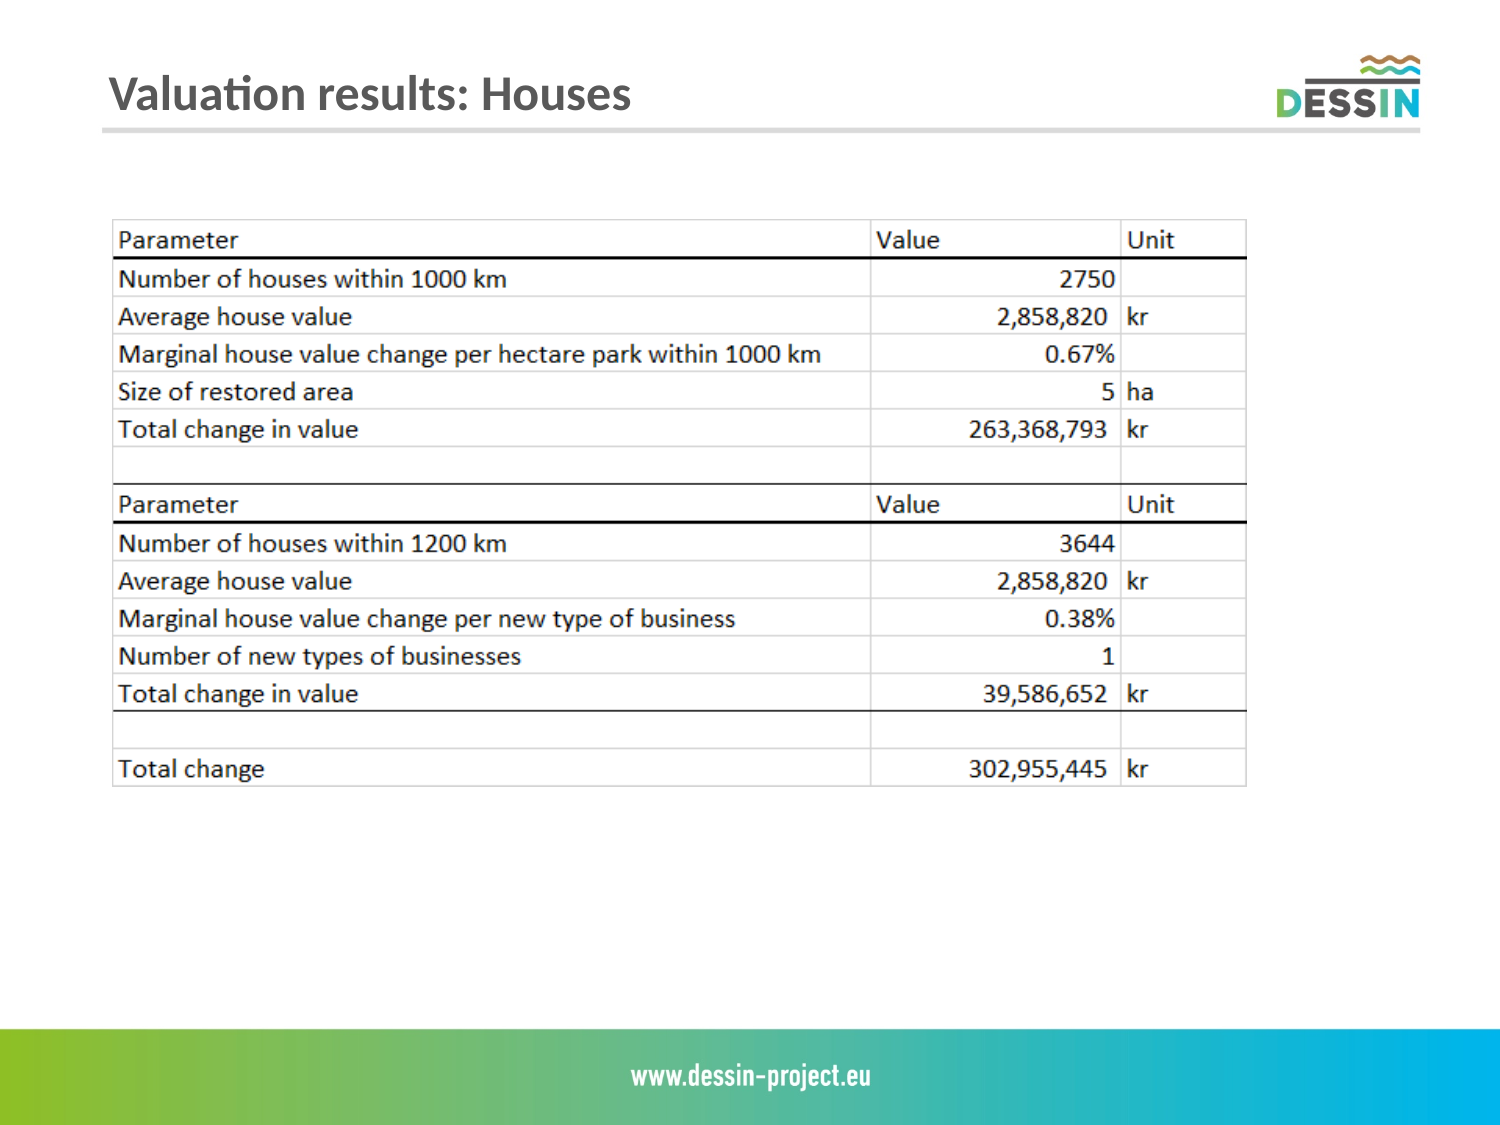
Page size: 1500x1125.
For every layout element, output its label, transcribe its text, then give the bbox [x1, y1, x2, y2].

picture [0, 0, 1500, 1125]
text_box Valuation results: Houses [93, 53, 926, 128]
